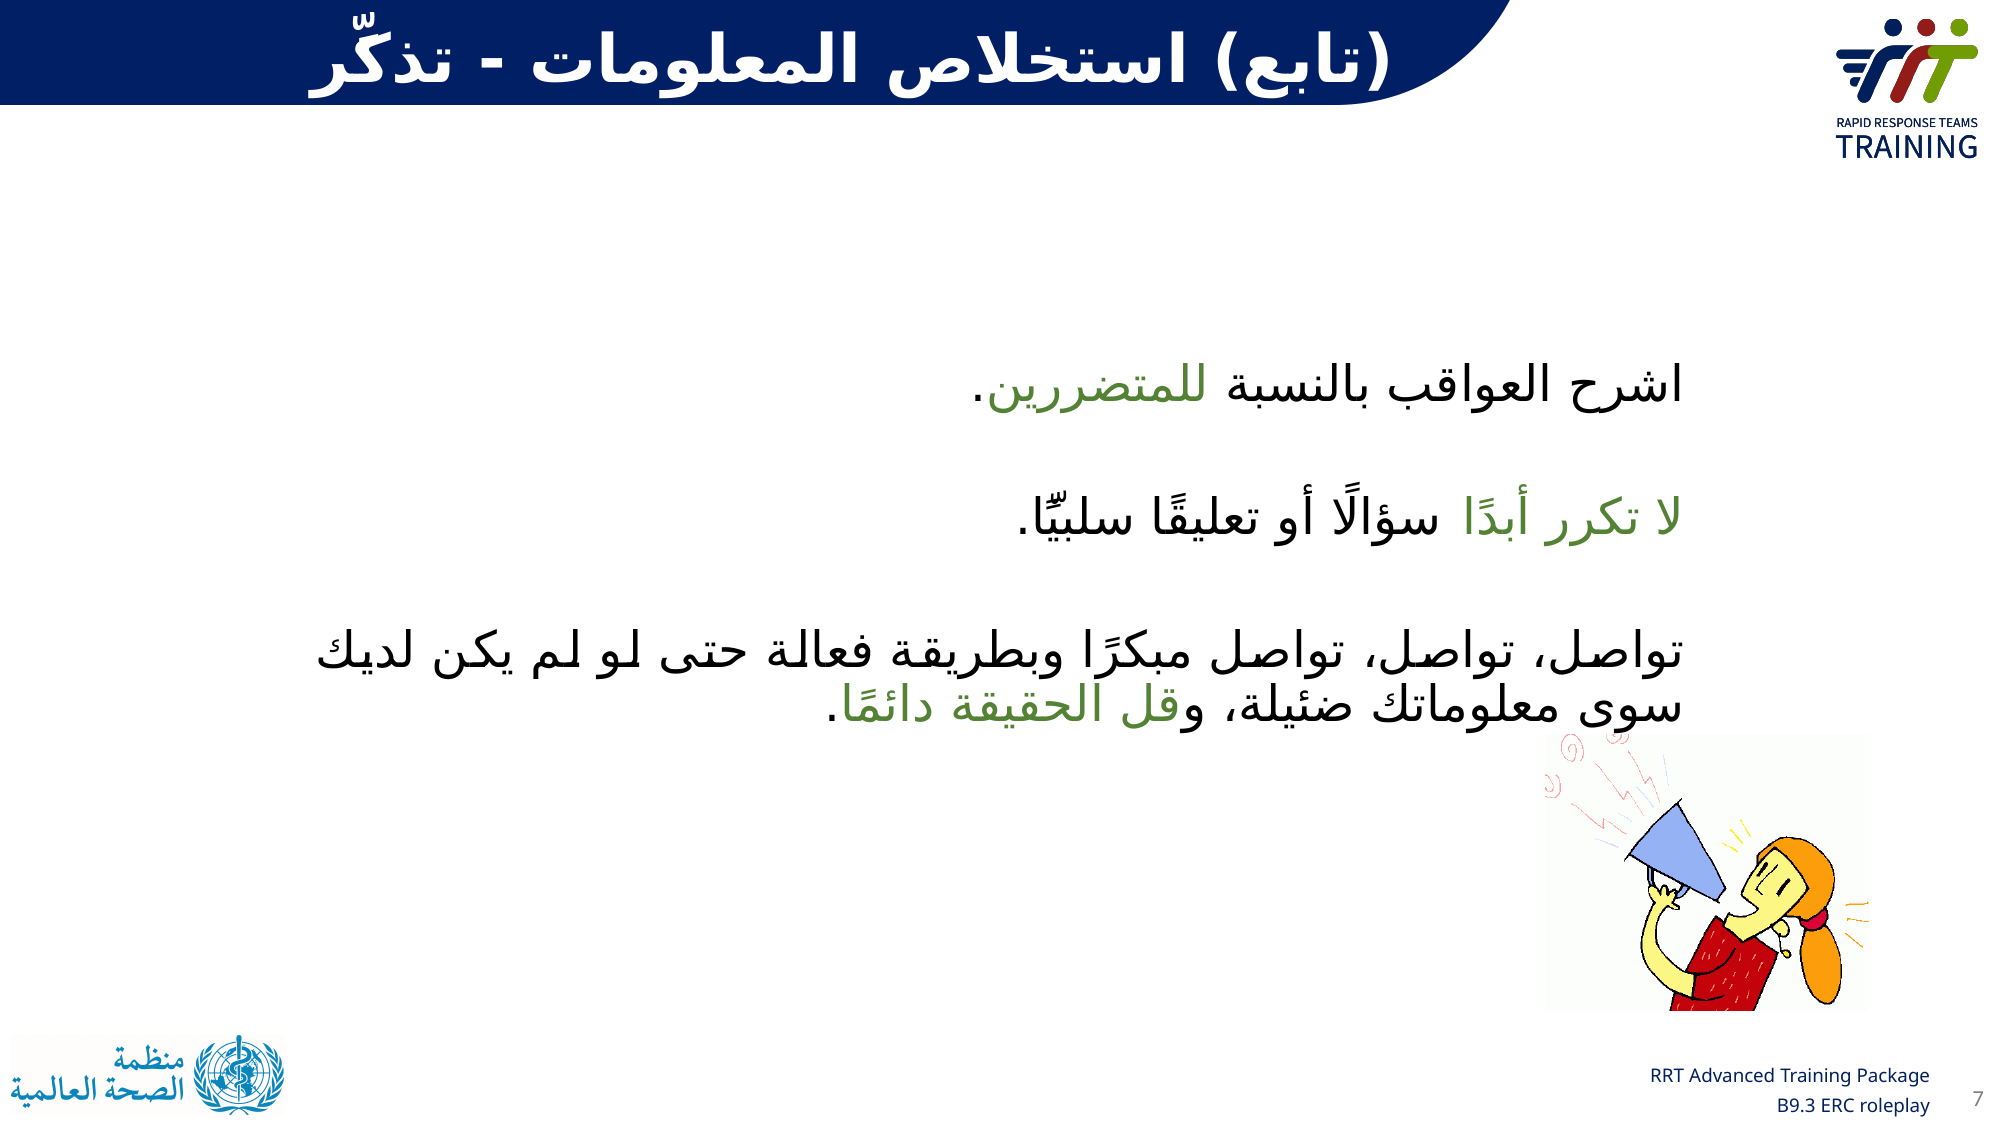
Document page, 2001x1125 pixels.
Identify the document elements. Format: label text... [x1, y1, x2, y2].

text_box (تابع) استخلاص المعلومات - تذكَّر [22, 10, 1408, 111]
picture [1545, 734, 1870, 1012]
picture [1835, 19, 1978, 167]
list اشرح العواقب بالنسبة للمتضررين. لا تكرر أبدًا سؤالًا أو تعليقًا سلبيًّا. تواصل، تواصل، تواصل مبكرًا وبطريقة فعالة حتى لو لم يكن لديك سوى معلوماتك ضئيلة، وقل الحقيقة دائمًا. [307, 278, 1693, 754]
picture [0, 0, 1533, 105]
picture [241, 1050, 247, 1059]
picture [11, 1035, 284, 1115]
